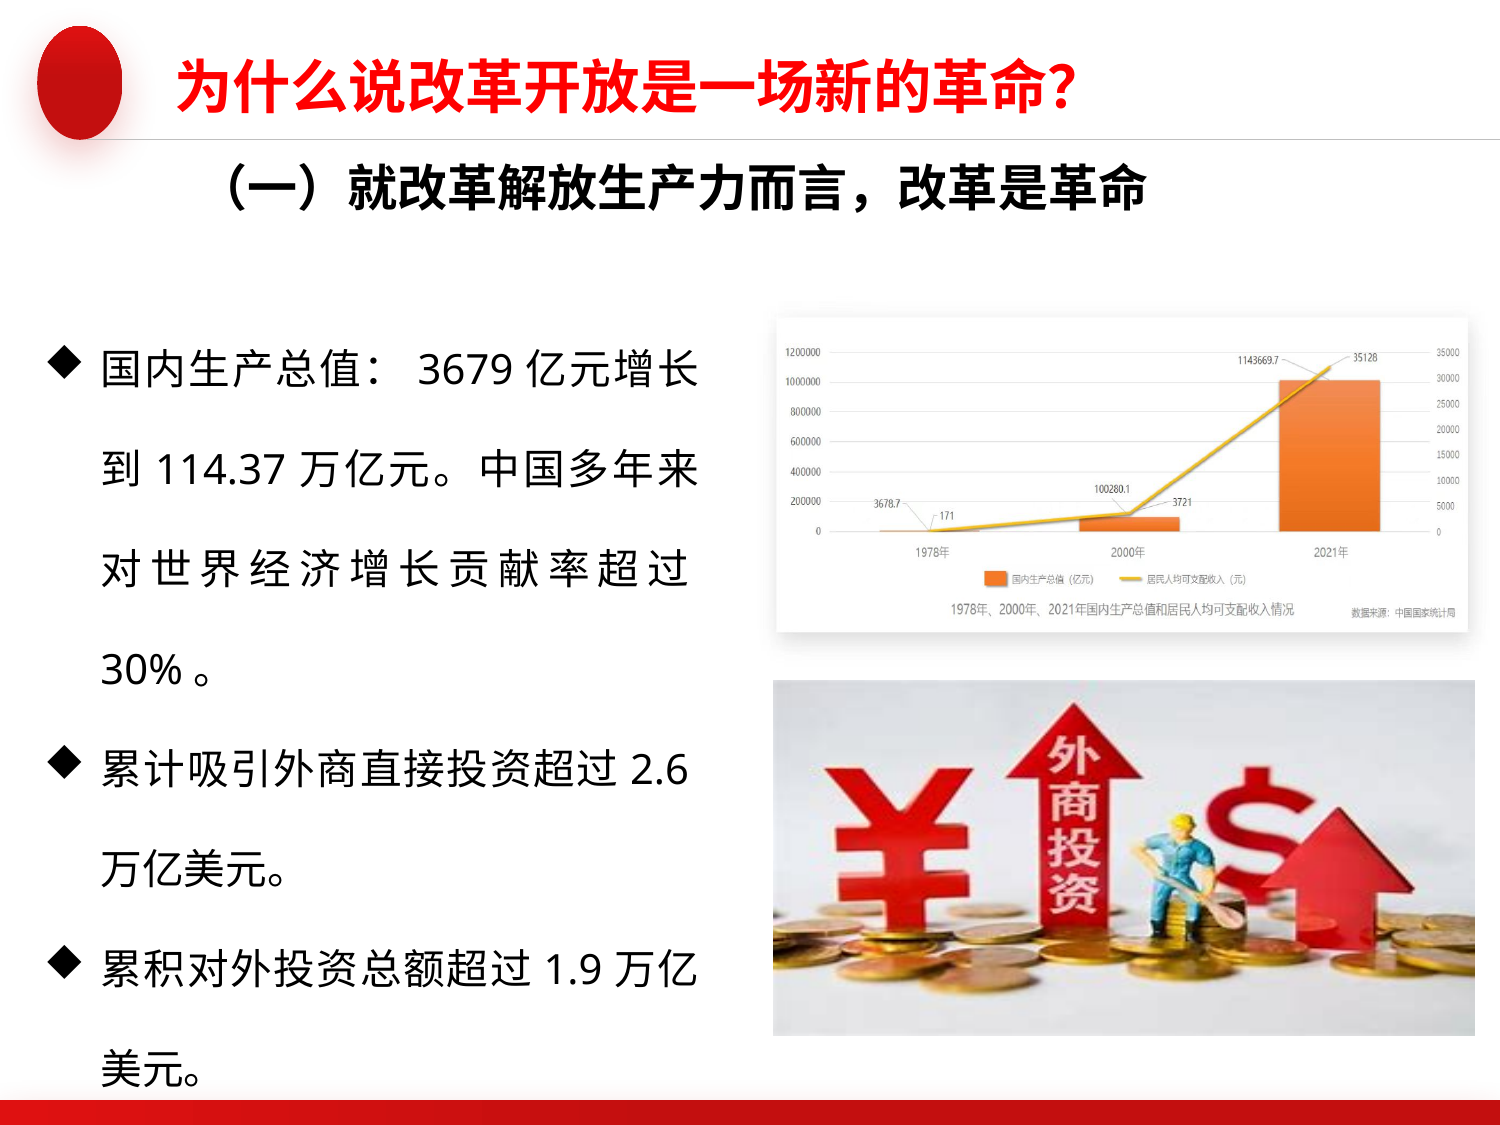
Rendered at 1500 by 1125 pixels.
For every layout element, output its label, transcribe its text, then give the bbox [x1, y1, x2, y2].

picture [749, 290, 1494, 674]
picture [773, 680, 1475, 1036]
text_box 为什么说改革开放是一场新的革命？ [159, 42, 1186, 128]
text_box （一）就改革解放生产力而言，改革是革命 [182, 148, 1415, 284]
text_box 国内生产总值：3679亿元增长到114.37万亿元。中国多年来对世界经济增长贡献率超过30%。 累计吸引外商直接投资超过2.6万亿美元。 累积对外投资总额超过1.9万亿美元。 [29, 285, 714, 1054]
